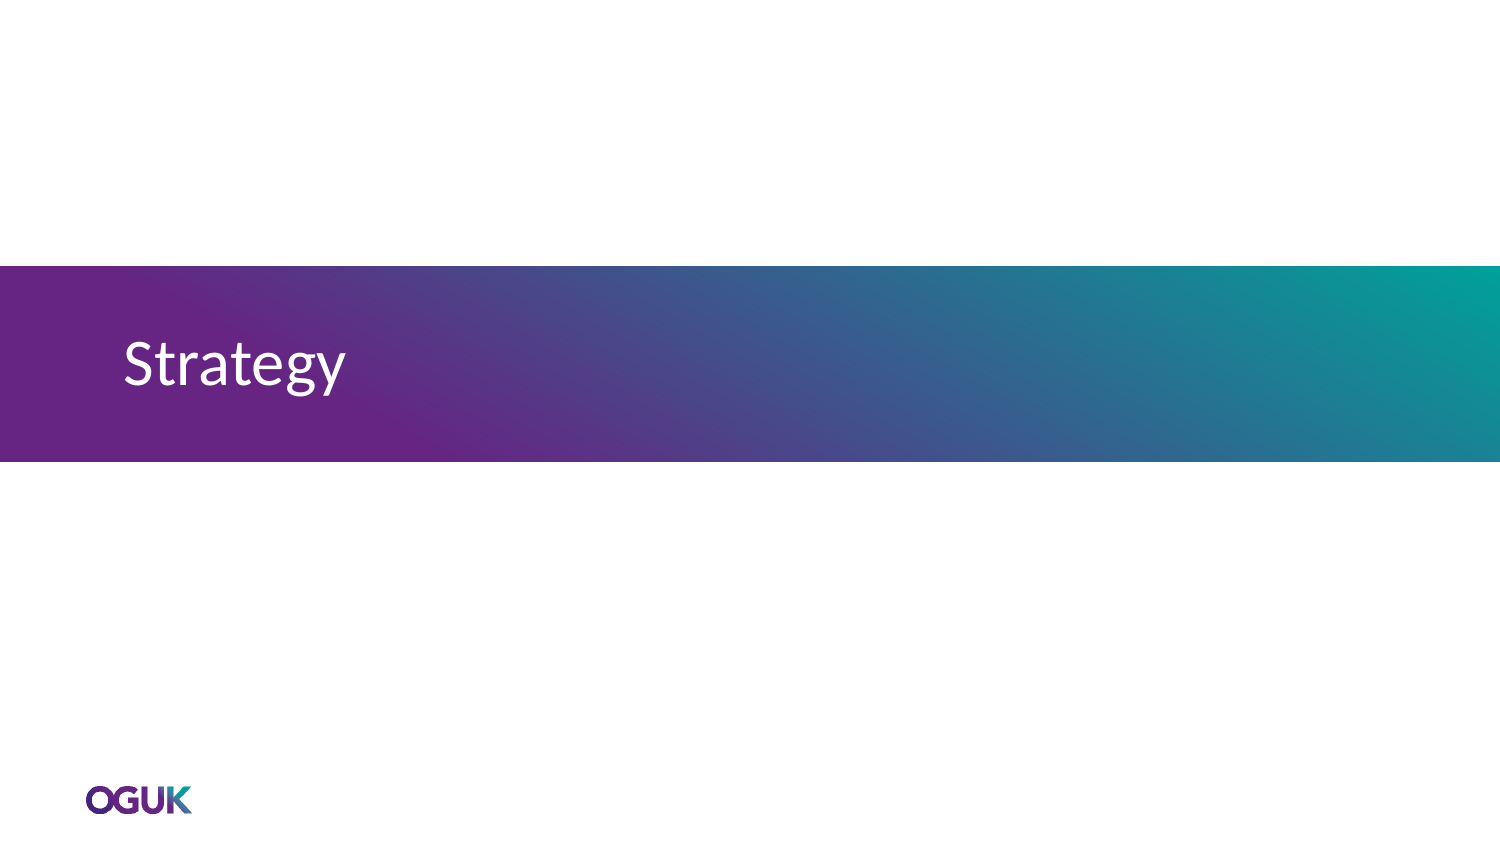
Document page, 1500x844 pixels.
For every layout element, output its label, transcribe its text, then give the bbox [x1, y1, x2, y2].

title Strategy [123, 266, 1412, 462]
picture [76, 778, 200, 822]
